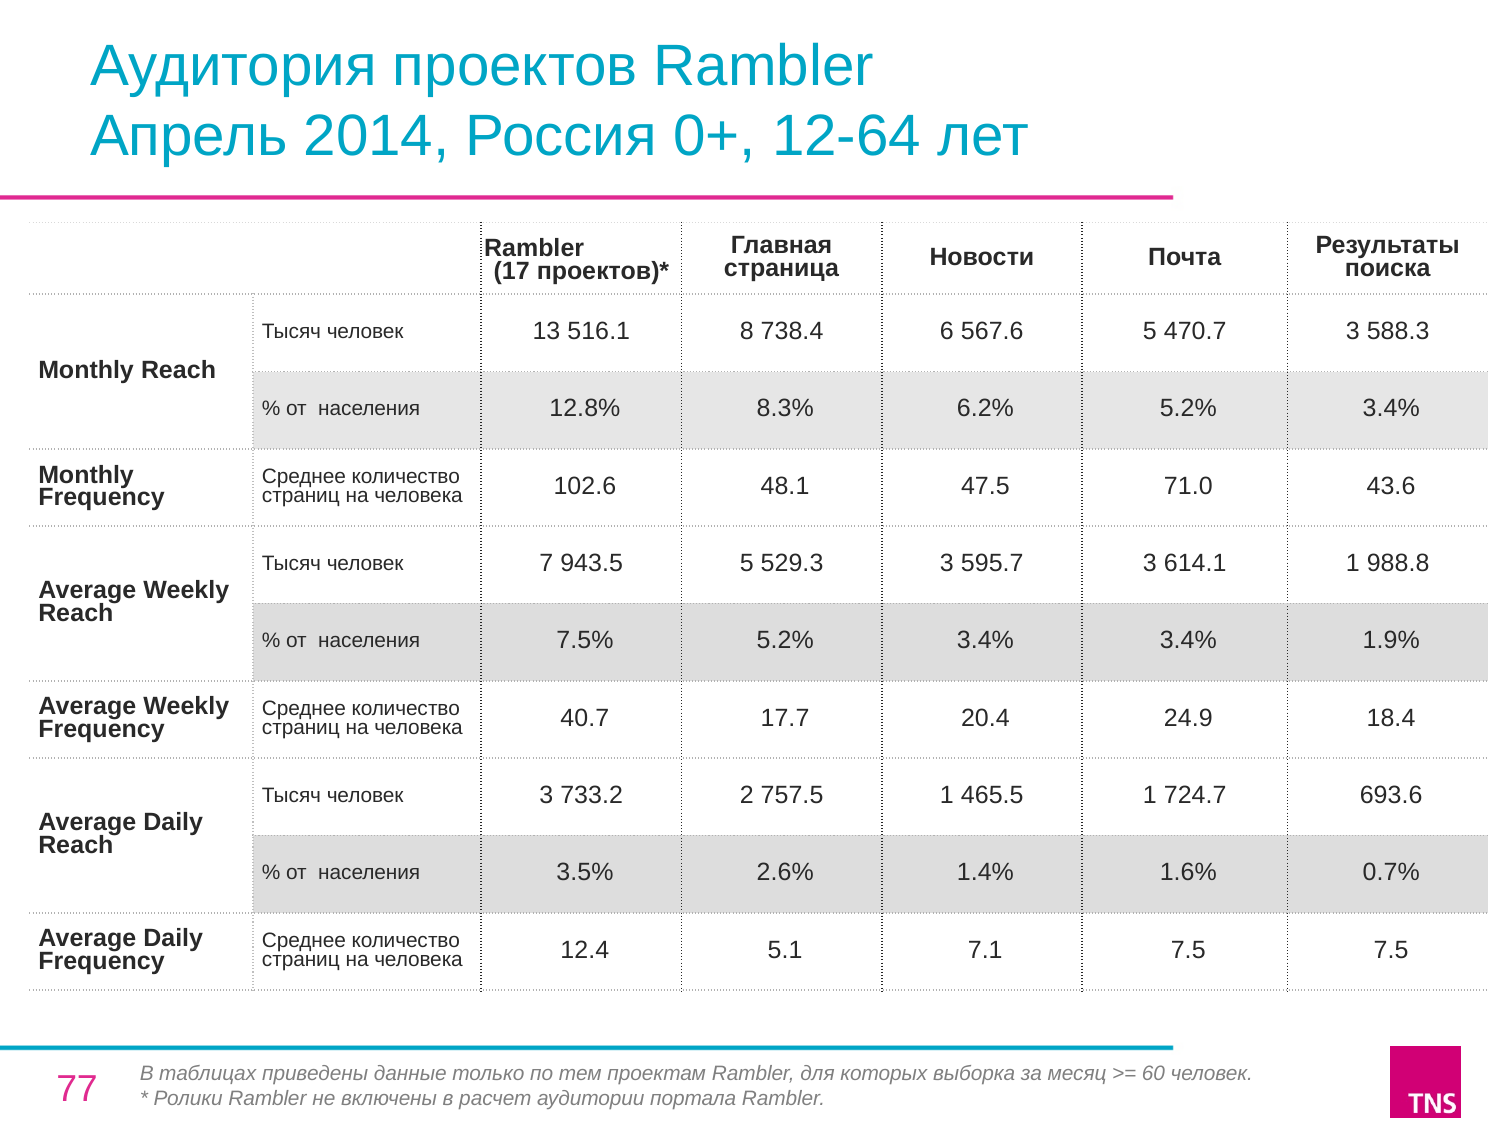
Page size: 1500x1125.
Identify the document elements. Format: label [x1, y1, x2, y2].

table_cell [29, 294, 1488, 990]
title [74, 8, 1476, 187]
table_header [29, 223, 1488, 294]
picture [0, 0, 1500, 1125]
text_box [124, 1052, 1463, 1117]
slide_number [40, 1055, 392, 1125]
